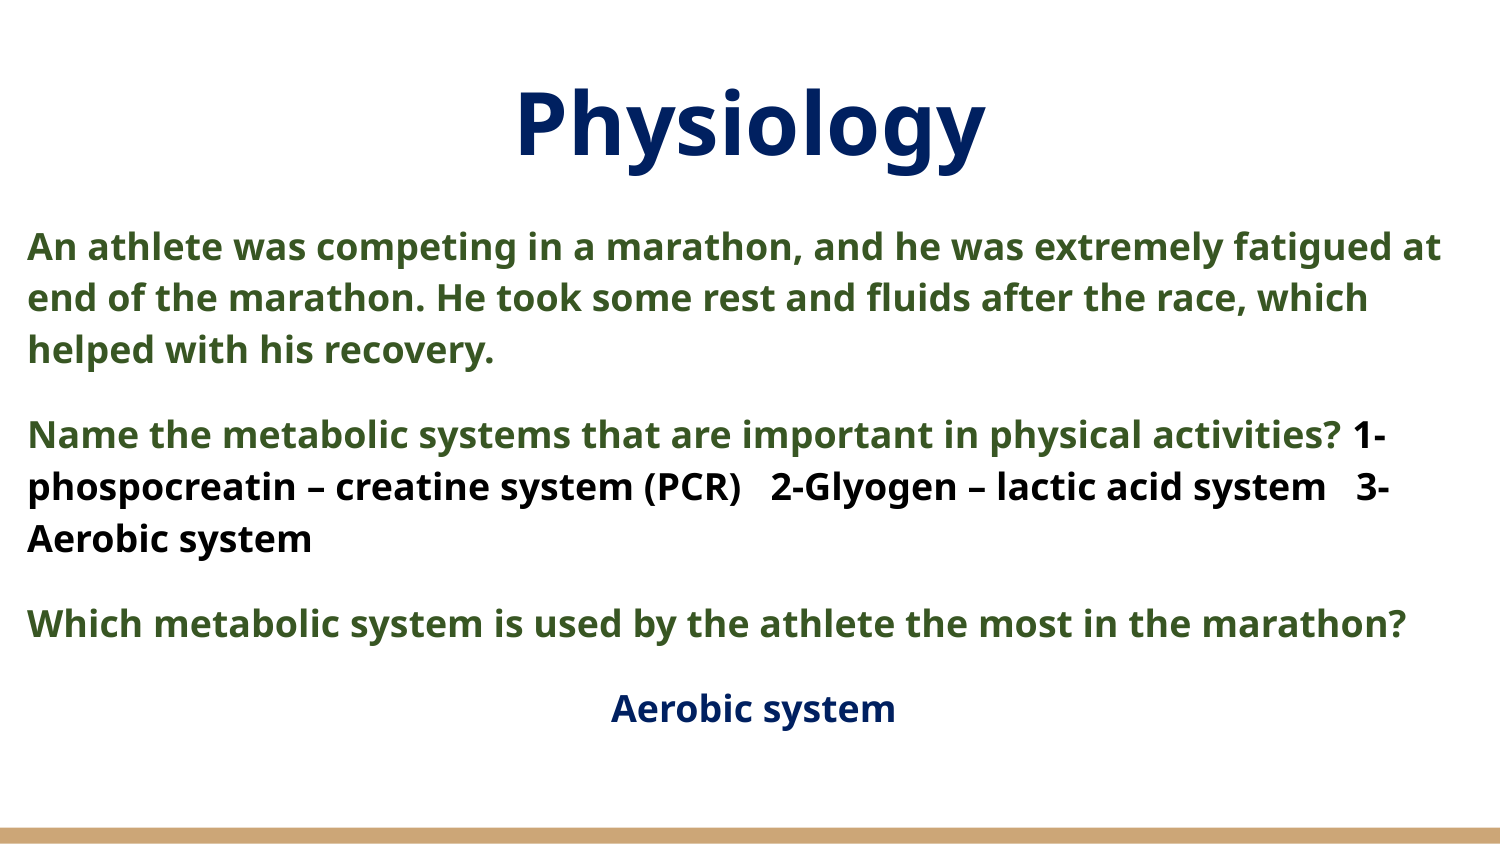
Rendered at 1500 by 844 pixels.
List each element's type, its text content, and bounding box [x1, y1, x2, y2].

list An athlete was competing in a marathon, and he was extremely fatigued at end of the marathon. He took some rest and fluids after the race, which helped with his recovery. Name the metabolic systems that are important in physical activities? 1-phospocreatin – creatine system (PCR) 2-Glyogen – lactic acid system 3-Aerobic system Which metabolic system is used by the athlete the most in the marathon? Aerobic system [12, 200, 1487, 817]
title Physiology [51, 51, 1449, 189]
